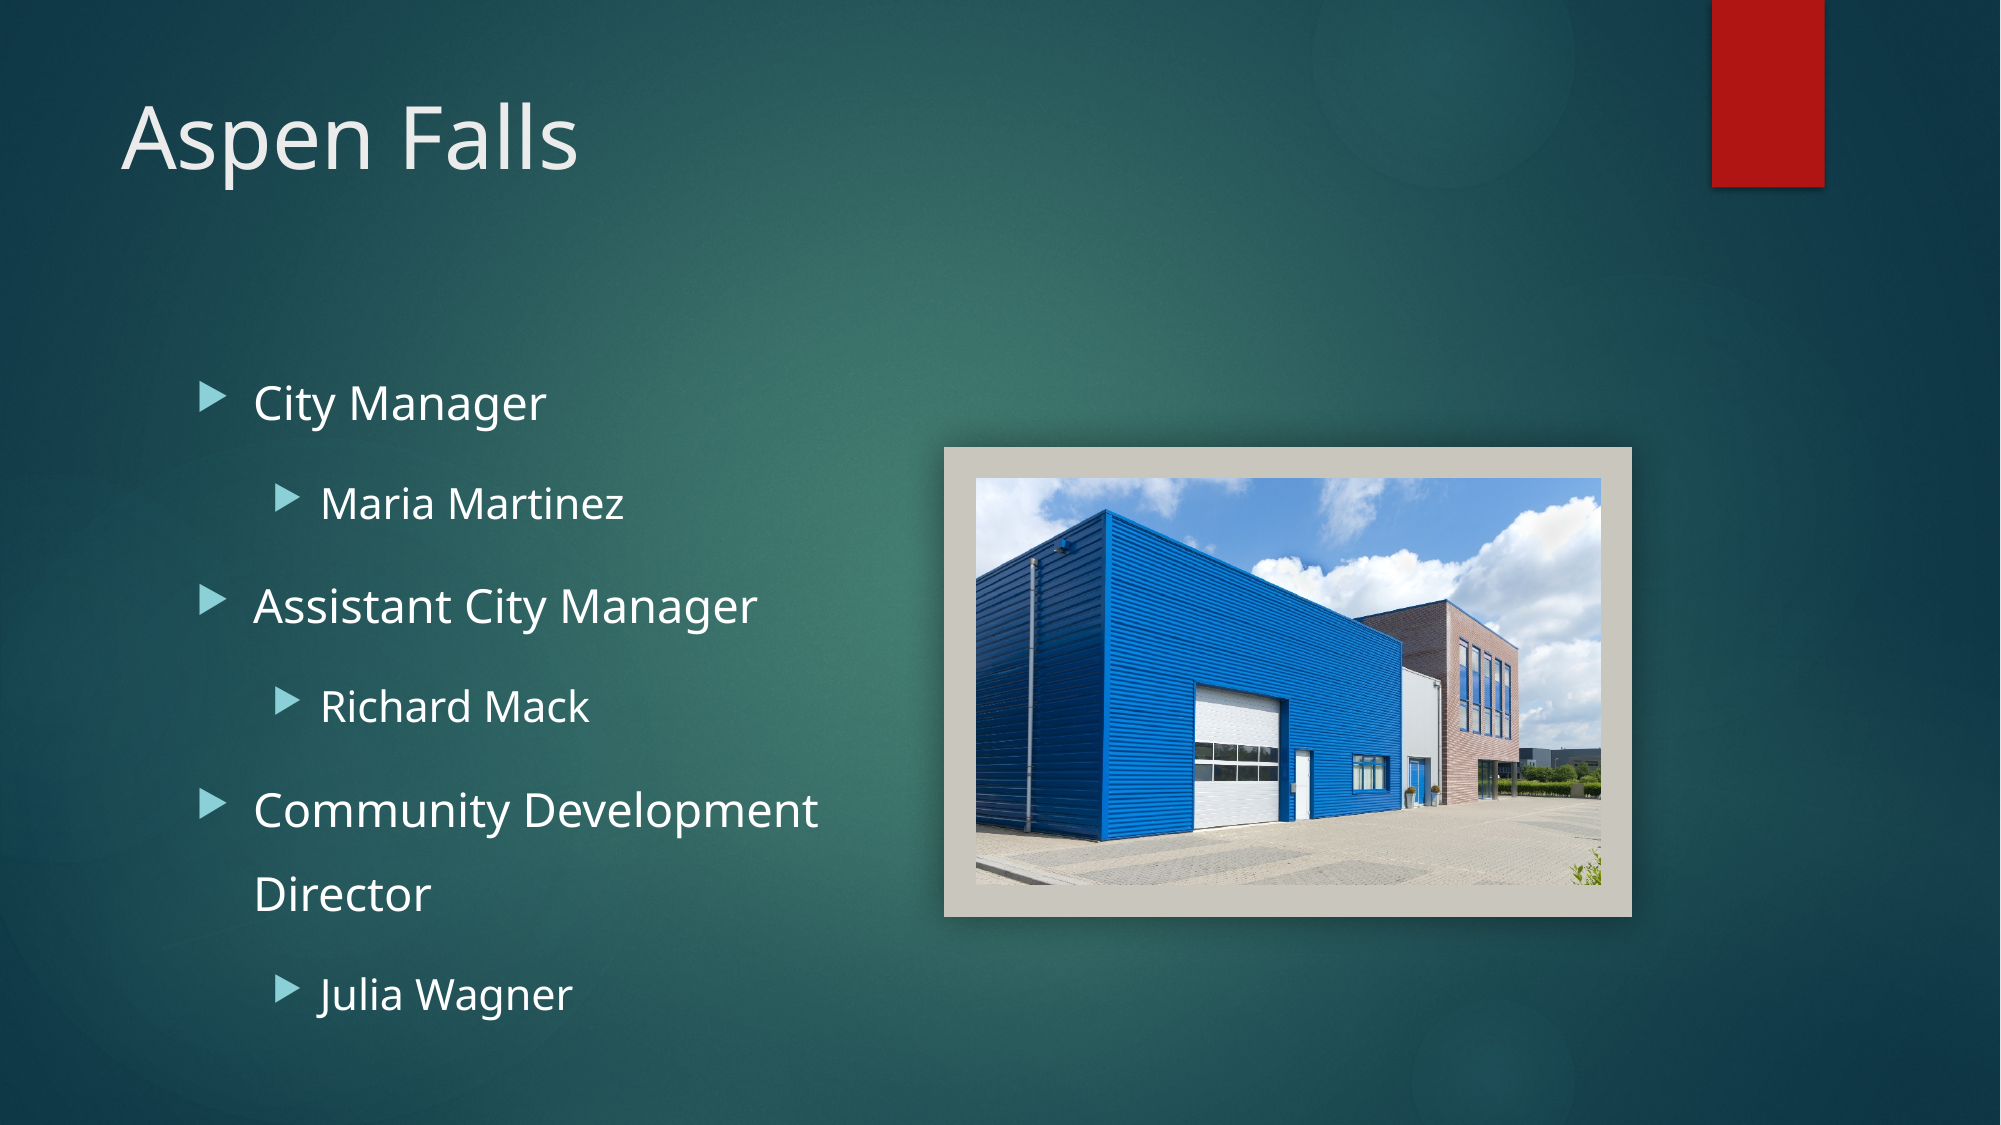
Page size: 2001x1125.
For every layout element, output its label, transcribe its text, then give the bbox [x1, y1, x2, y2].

title Aspen Falls [106, 74, 1649, 304]
list City Manager Maria Martinez Assistant City Manager Richard Mack Community Development Director Julia Wagner [181, 338, 903, 1027]
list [975, 477, 1601, 886]
